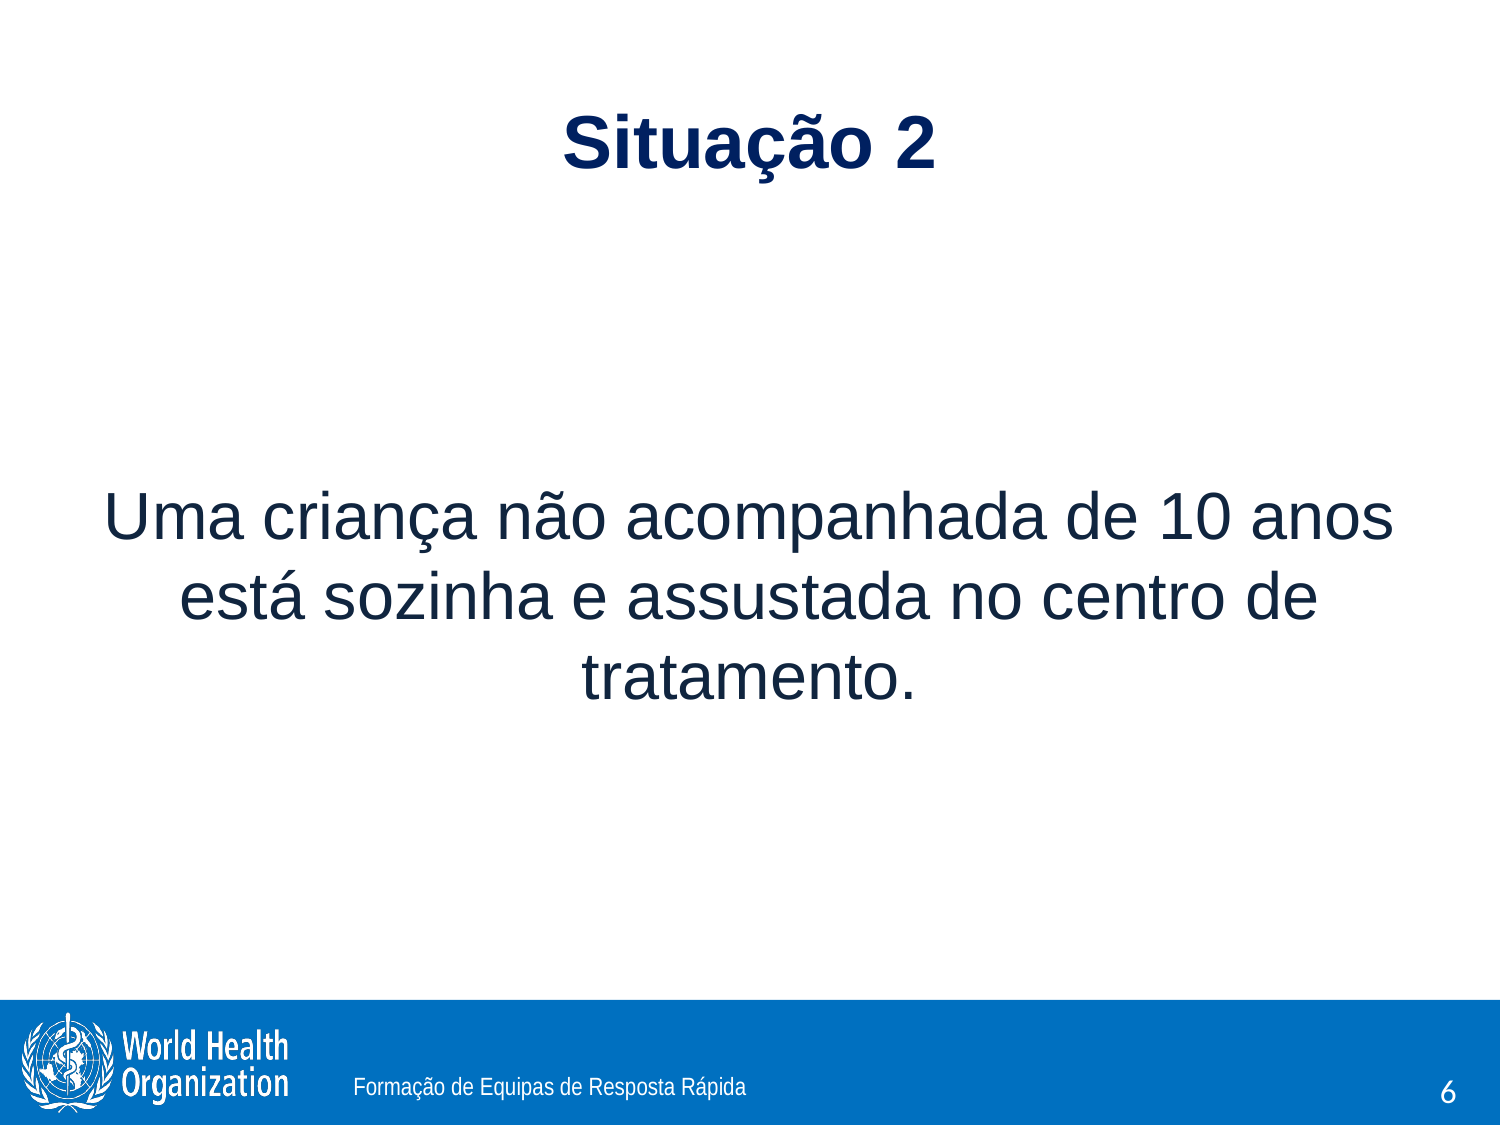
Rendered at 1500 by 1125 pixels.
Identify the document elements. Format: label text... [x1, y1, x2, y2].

title Situação 2 [75, 45, 1425, 233]
list Uma criança não acompanhada de 10 anos está sozinha e assustada no centro de tratamento. [75, 465, 1425, 660]
picture [21, 1012, 288, 1113]
